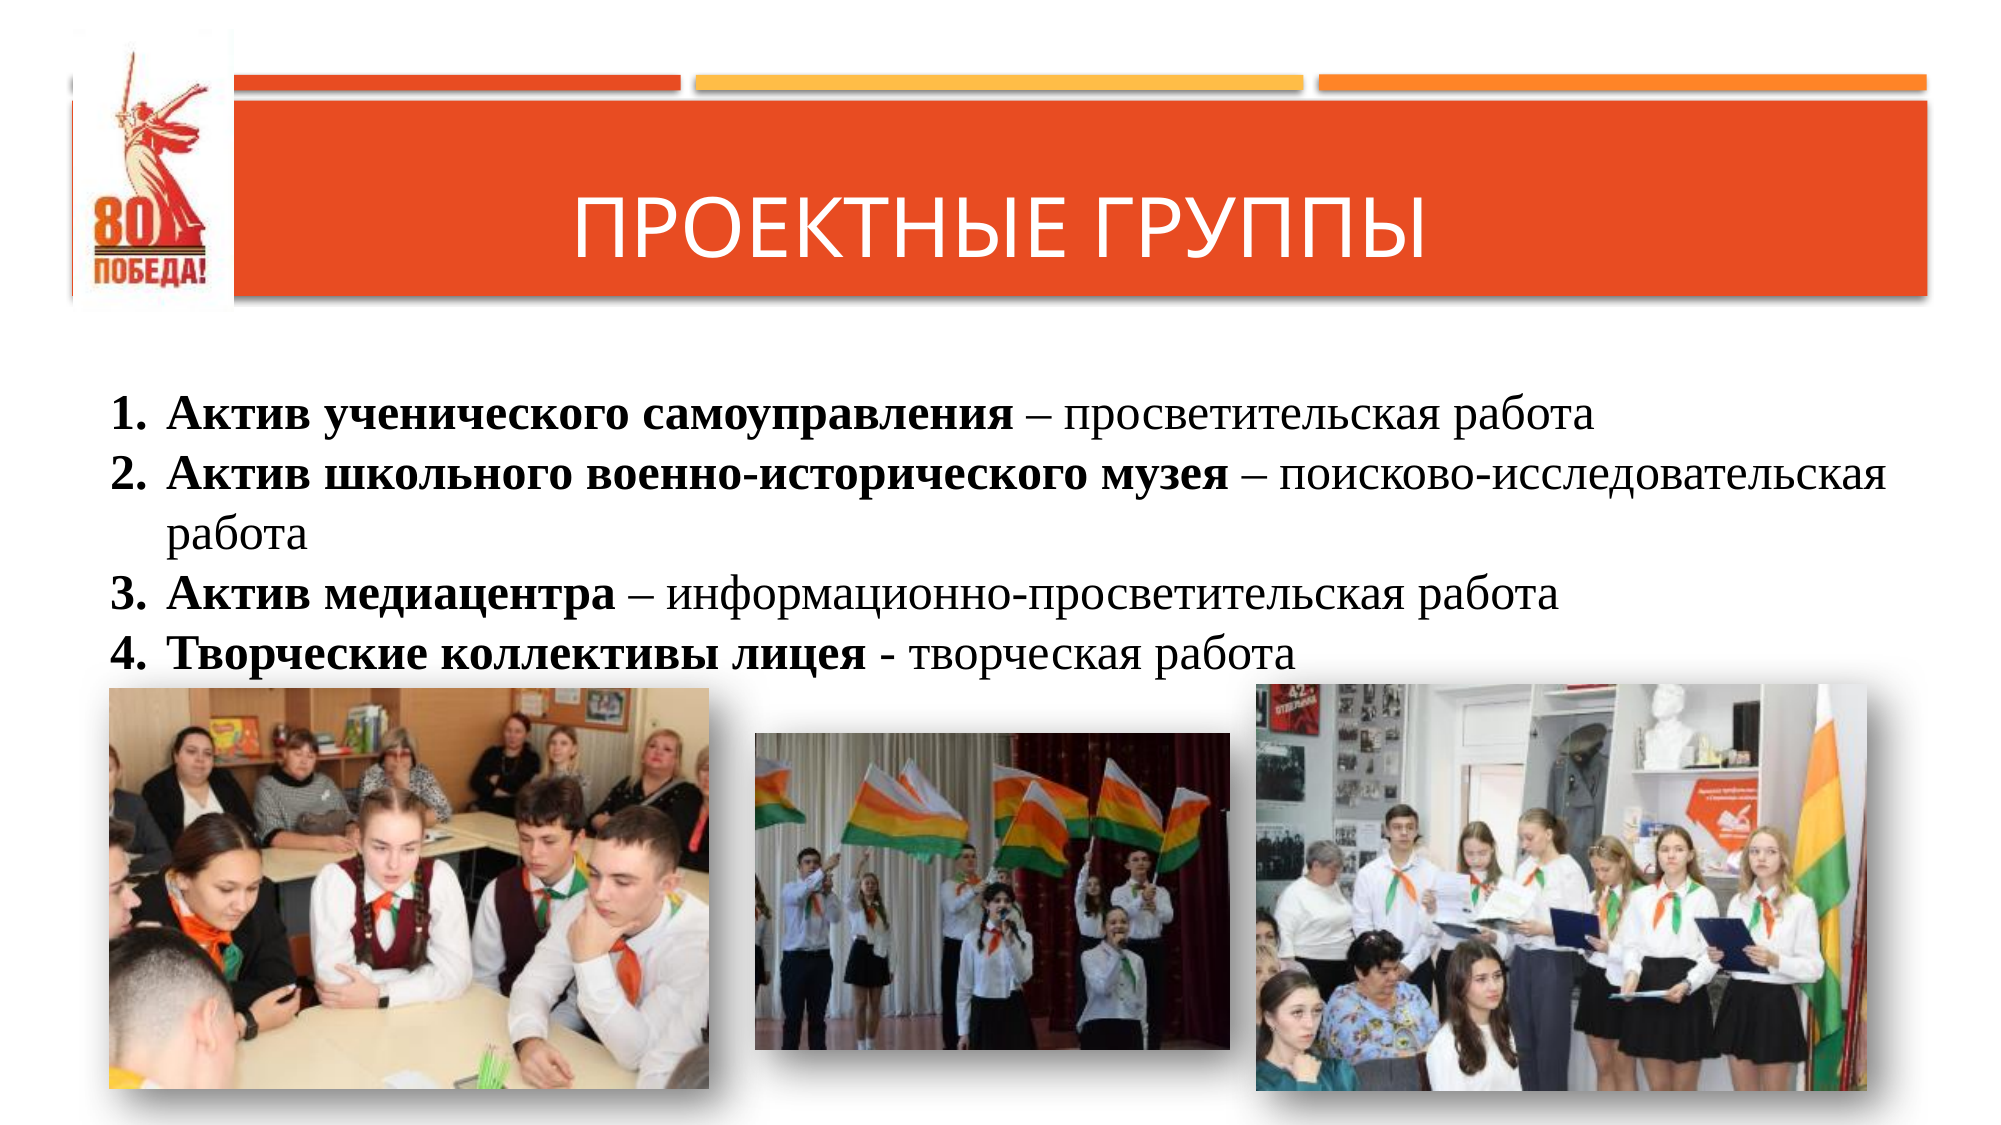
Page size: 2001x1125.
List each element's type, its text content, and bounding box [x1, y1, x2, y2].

text_box Актив ученического самоуправления – просветительская работа Актив школьного военно-исторического музея – поисково-исследовательская работа Актив медиацентра – информационно-просветительская работа Творческие коллективы лицея - творческая работа [95, 371, 1905, 687]
picture [73, 29, 235, 312]
picture [1256, 683, 1867, 1092]
picture [754, 733, 1231, 1051]
picture [108, 688, 709, 1089]
title Проектные группы [242, 115, 1905, 282]
